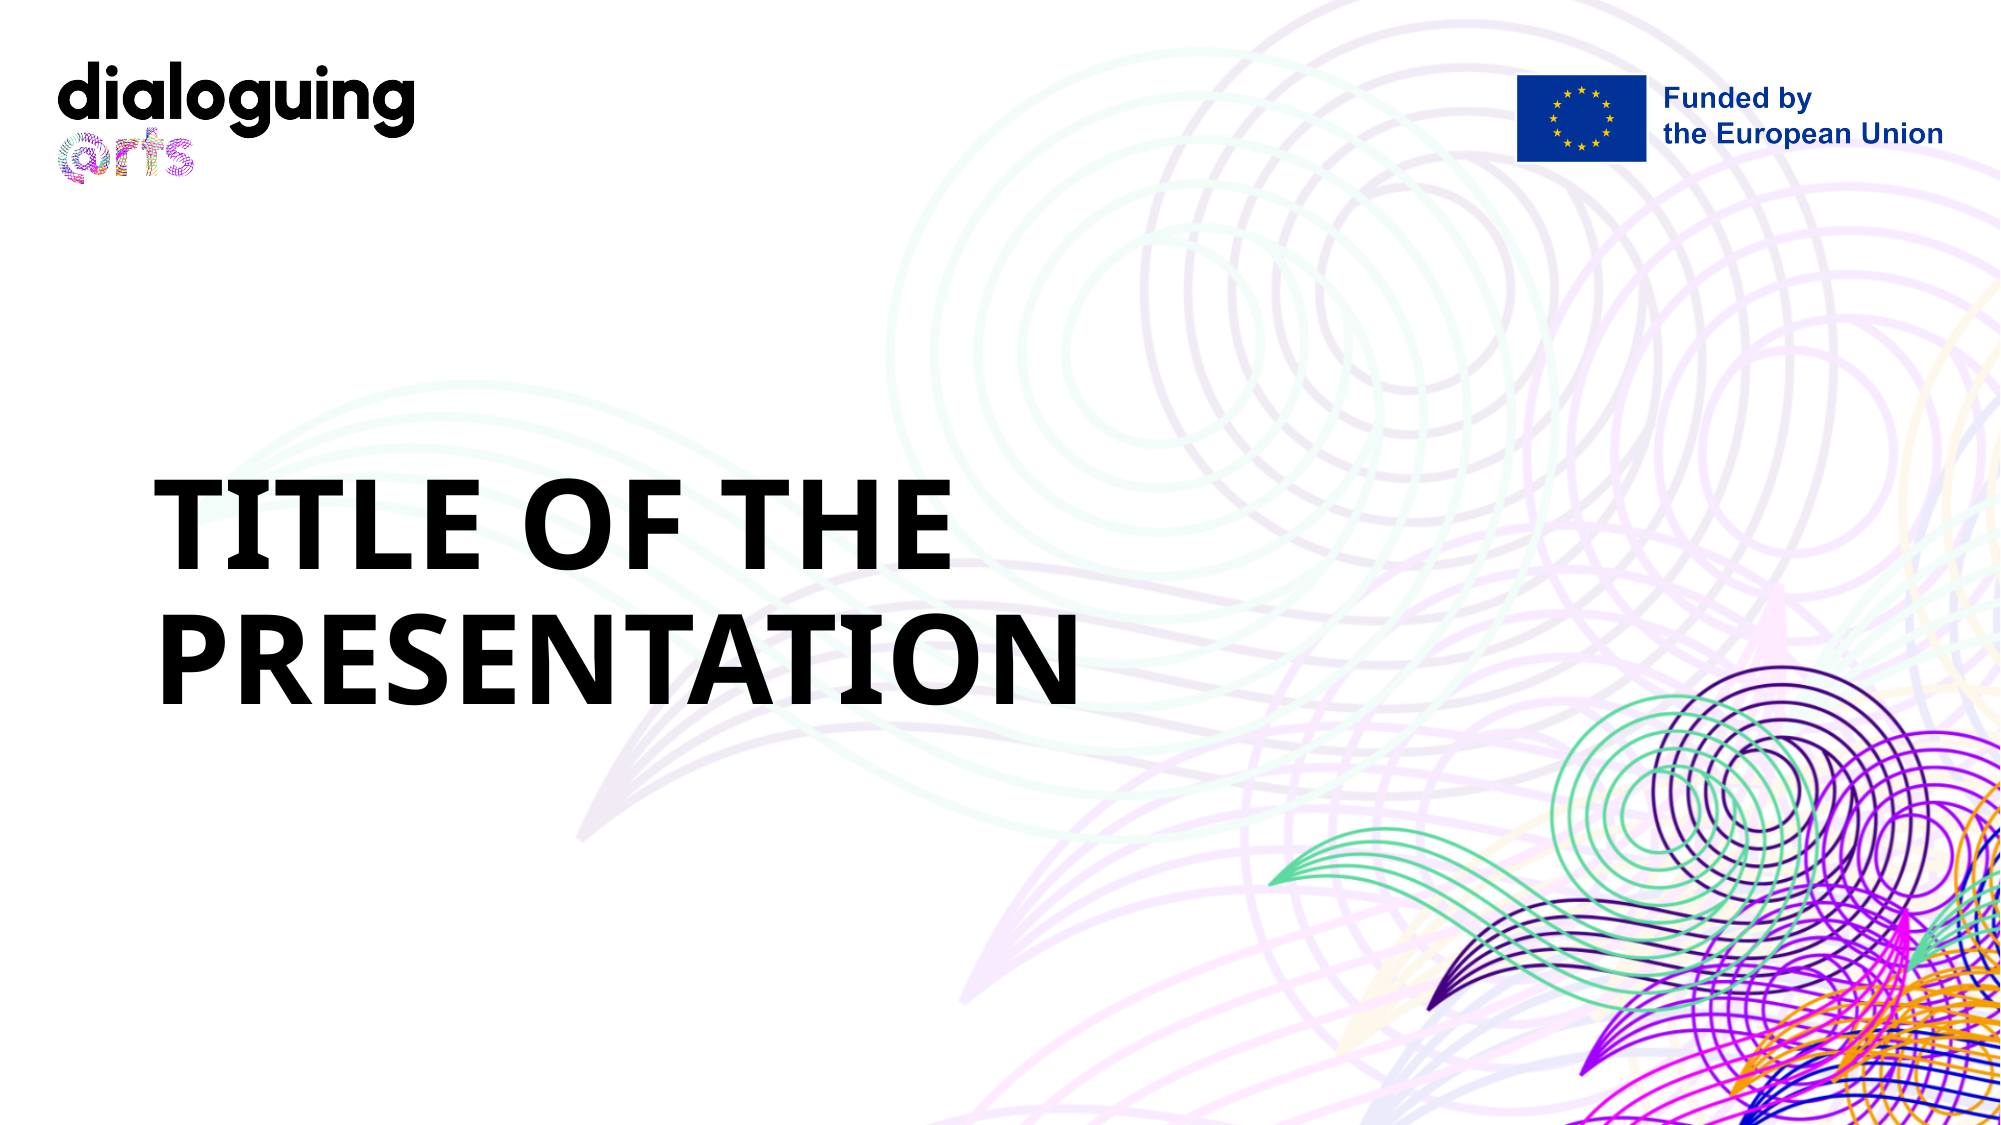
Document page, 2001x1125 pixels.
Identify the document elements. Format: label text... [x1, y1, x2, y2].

title TITLE OF THE PRESENTATION [137, 453, 1863, 672]
picture [0, 0, 2001, 1125]
